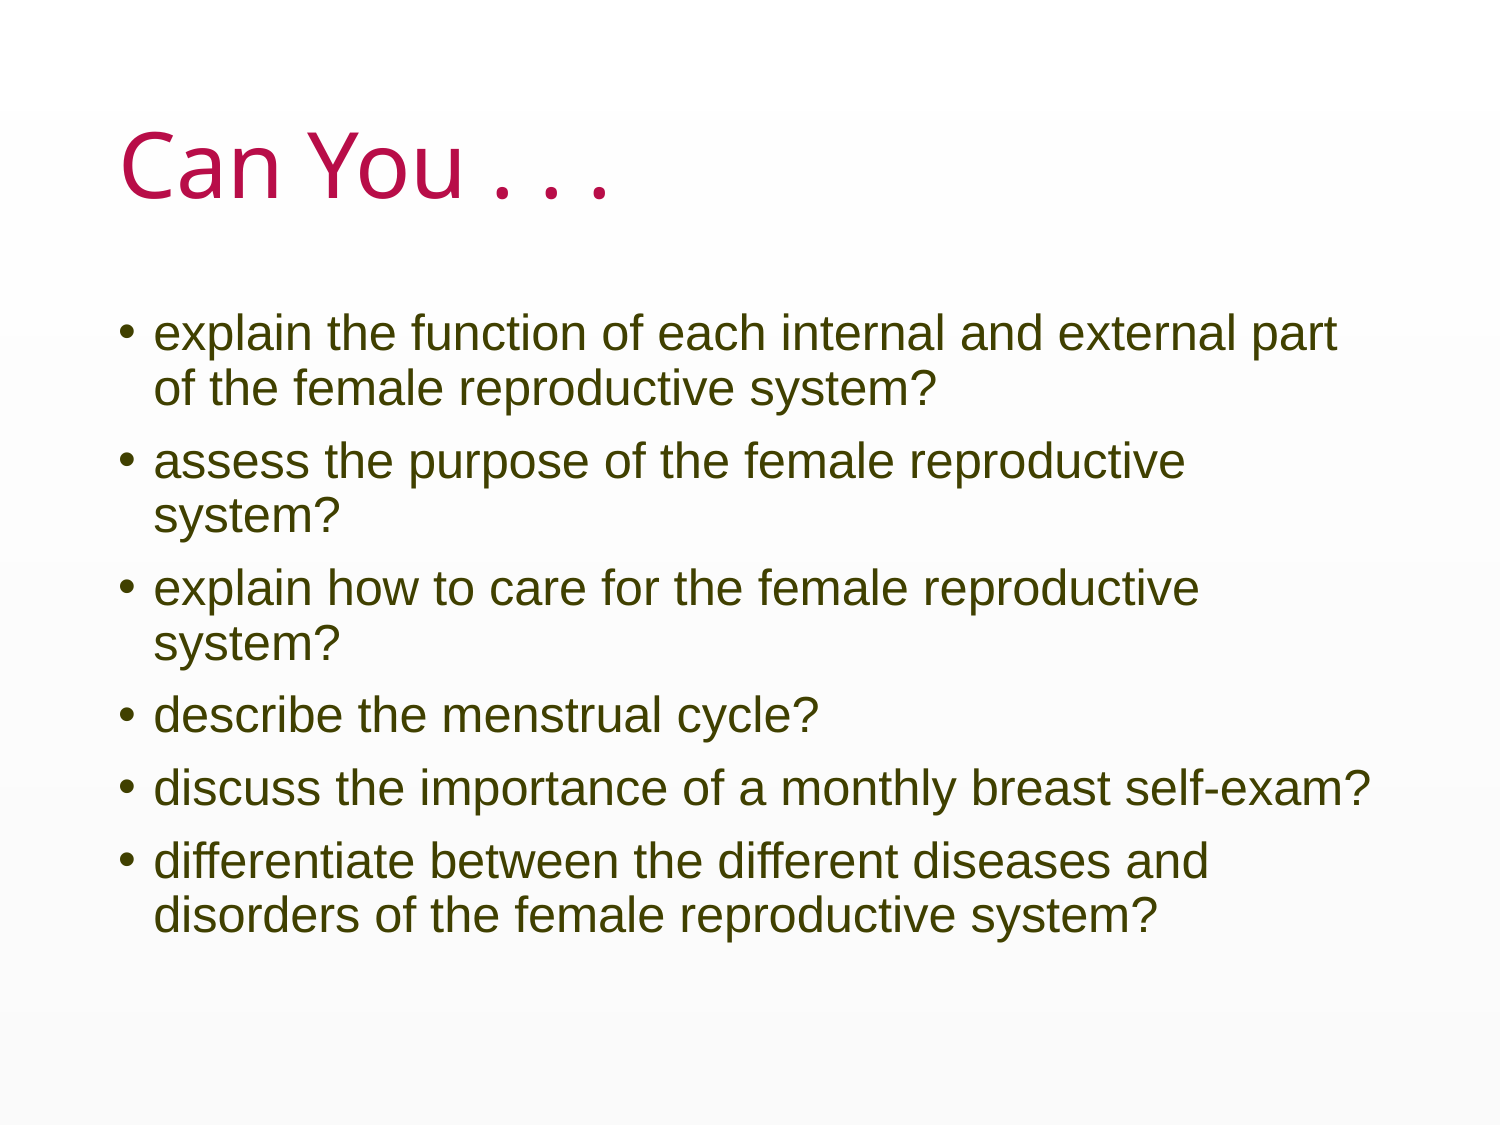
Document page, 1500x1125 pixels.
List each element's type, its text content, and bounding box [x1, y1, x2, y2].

title Can You . . . [103, 59, 1397, 278]
list explain the function of each internal and external part of the female reproductive system? assess the purpose of the female reproductive system? explain how to care for the female reproductive system? describe the menstrual cycle? discuss the importance of a monthly breast self-exam? differentiate between the different diseases and disorders of the female reproductive system? [103, 299, 1397, 1014]
